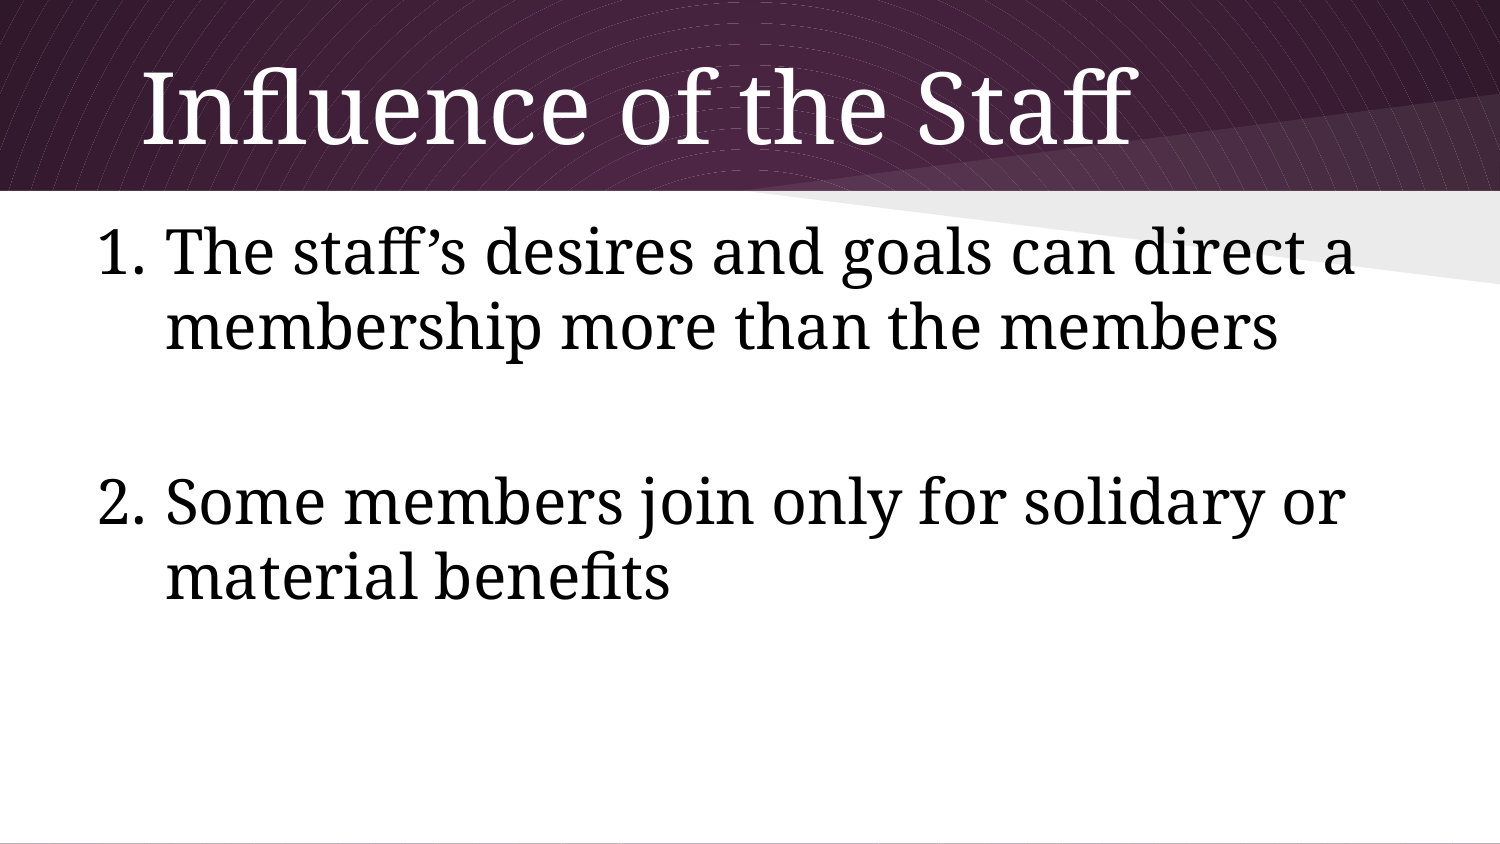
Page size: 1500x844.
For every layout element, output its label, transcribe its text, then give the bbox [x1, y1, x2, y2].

title Influence of the Staff [75, 33, 1425, 175]
list The staff’s desires and goals can direct a membership more than the members Some members join only for solidary or material benefits [75, 196, 1425, 808]
